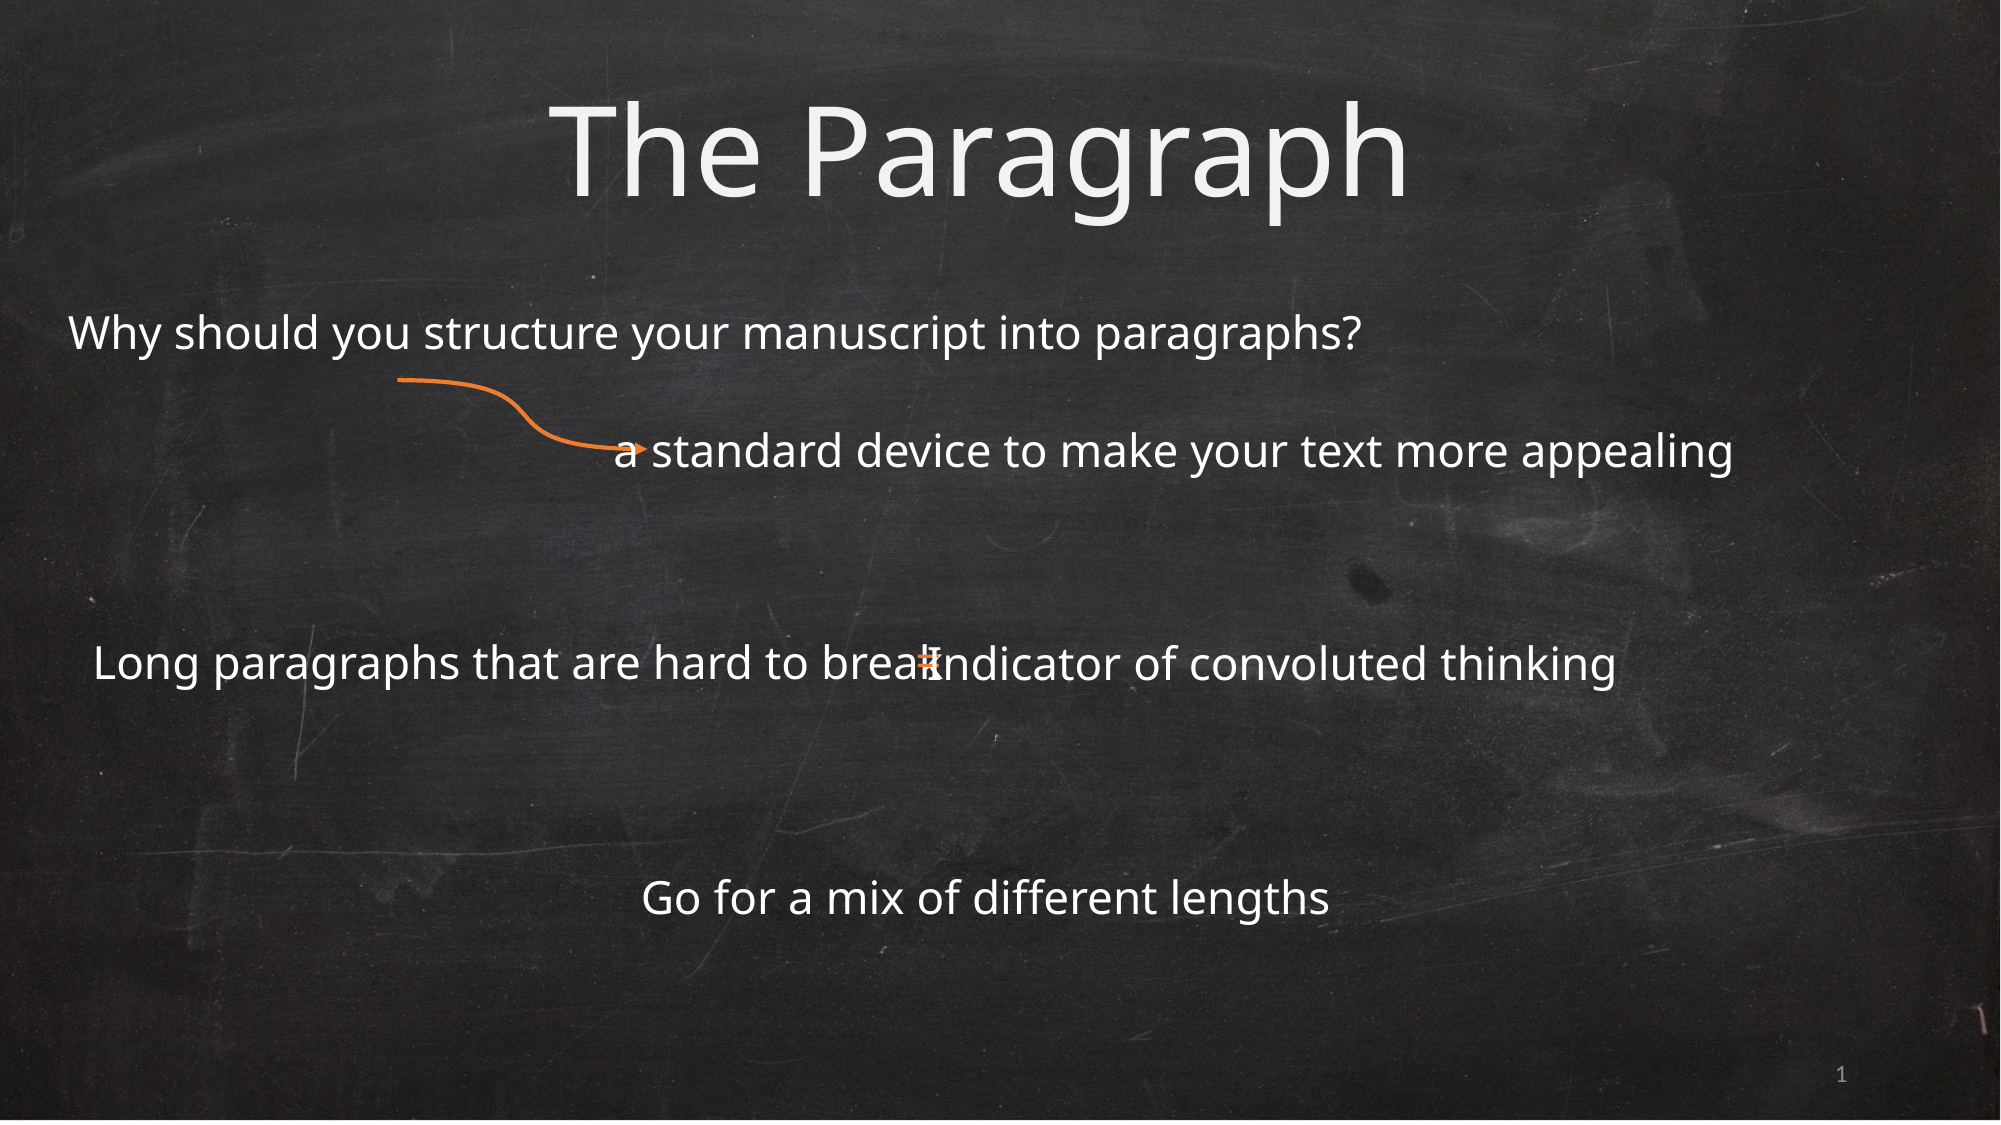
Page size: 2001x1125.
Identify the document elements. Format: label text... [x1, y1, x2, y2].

picture [0, 0, 2001, 1125]
text_box Why should you structure your manuscript into paragraphs? [53, 296, 1378, 367]
slide_number 1 [1412, 1042, 1863, 1103]
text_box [397, 380, 648, 450]
text_box = [900, 624, 957, 695]
text_box a standard device to make your text more appealing [598, 413, 1751, 484]
text_box Long paragraphs that are hard to break [77, 626, 912, 697]
text_box Indicator of convoluted thinking [912, 626, 1633, 697]
title The Paragraph [231, 63, 1732, 232]
text_box Go for a mix of different lengths [626, 861, 1346, 931]
